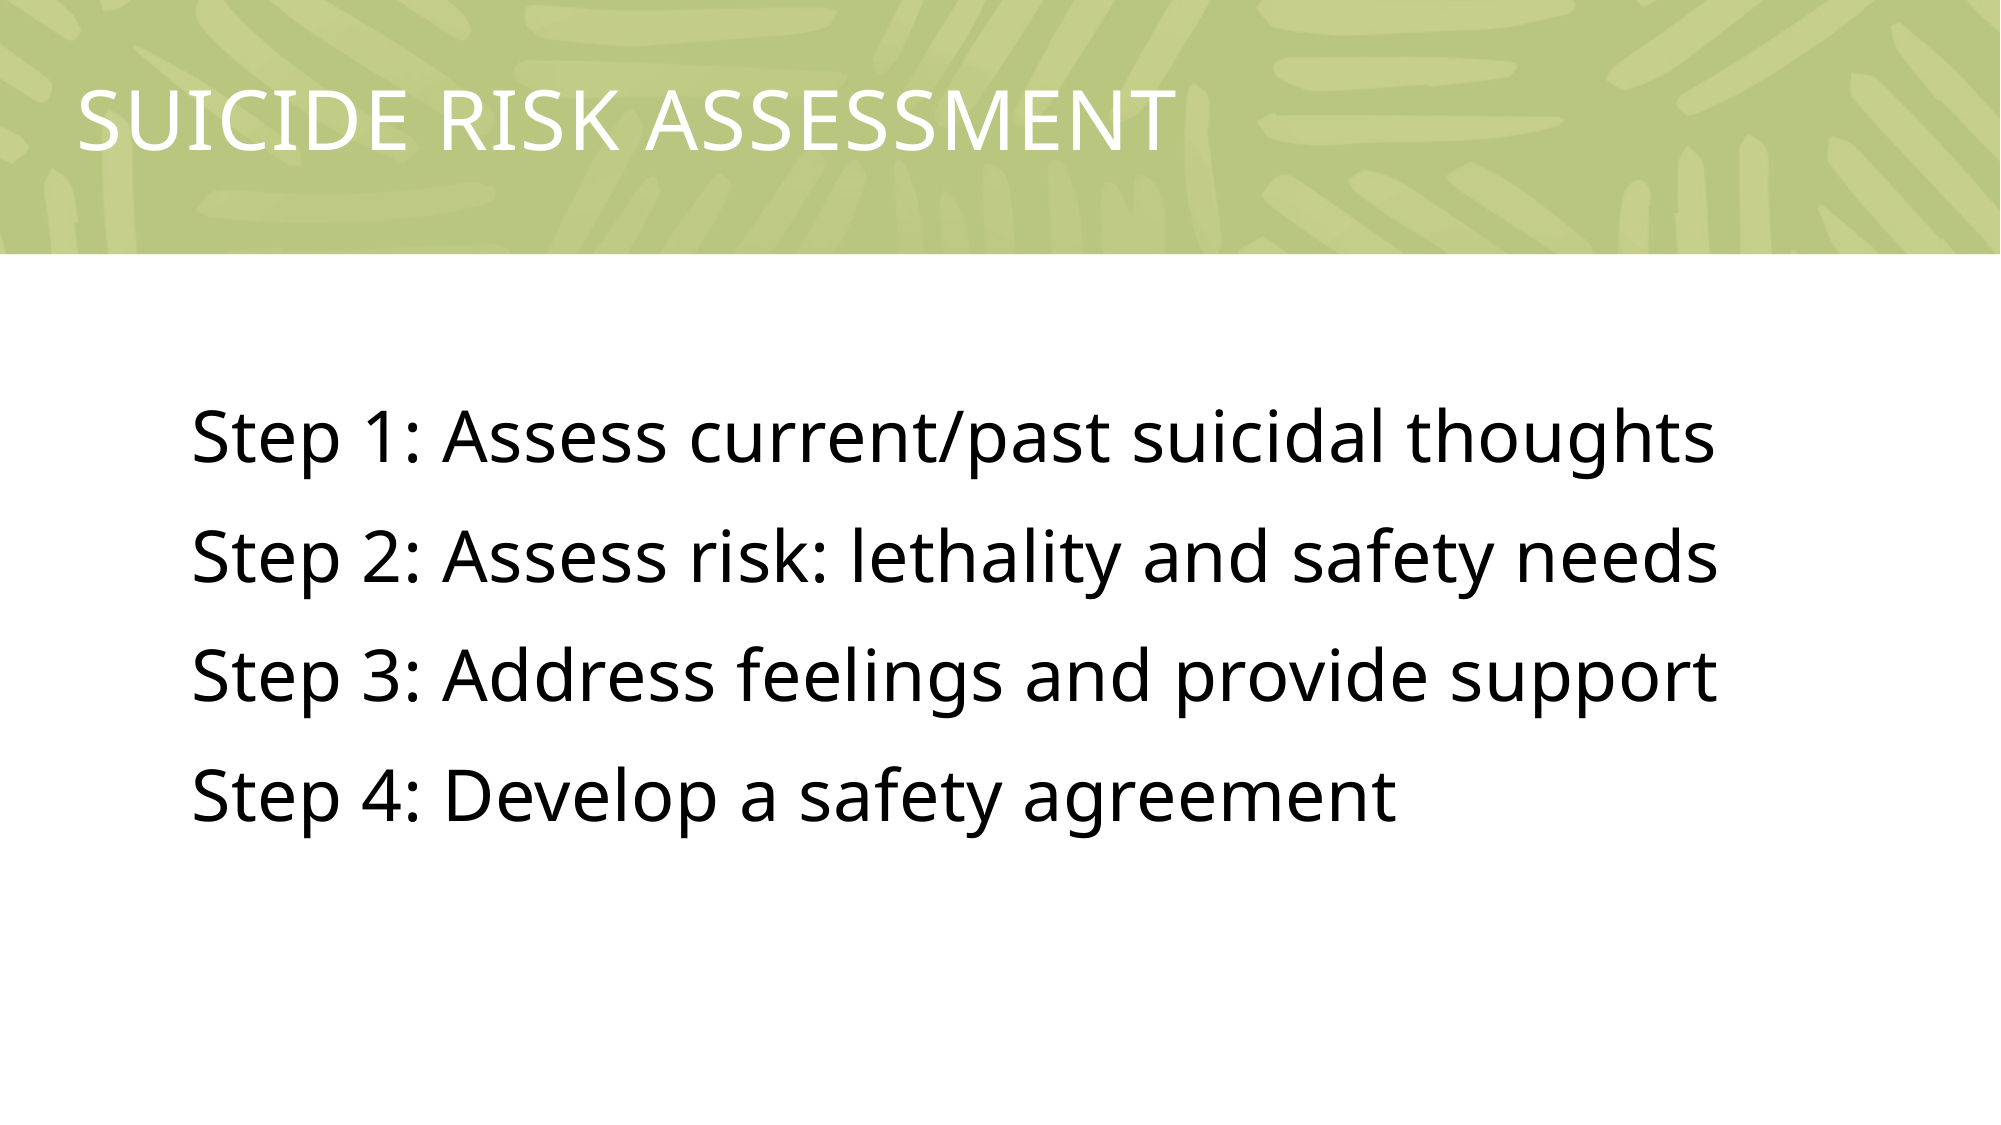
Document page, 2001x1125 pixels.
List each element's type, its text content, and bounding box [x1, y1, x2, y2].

list Step 1: Assess current/past suicidal thoughts Step 2: Assess risk: lethality and safety needs Step 3: Address feelings and provide support Step 4: Develop a safety agreement [167, 374, 1763, 1036]
title Suicide RISK ASSESSMENT [61, 33, 1938, 220]
picture [0, 0, 2000, 1125]
